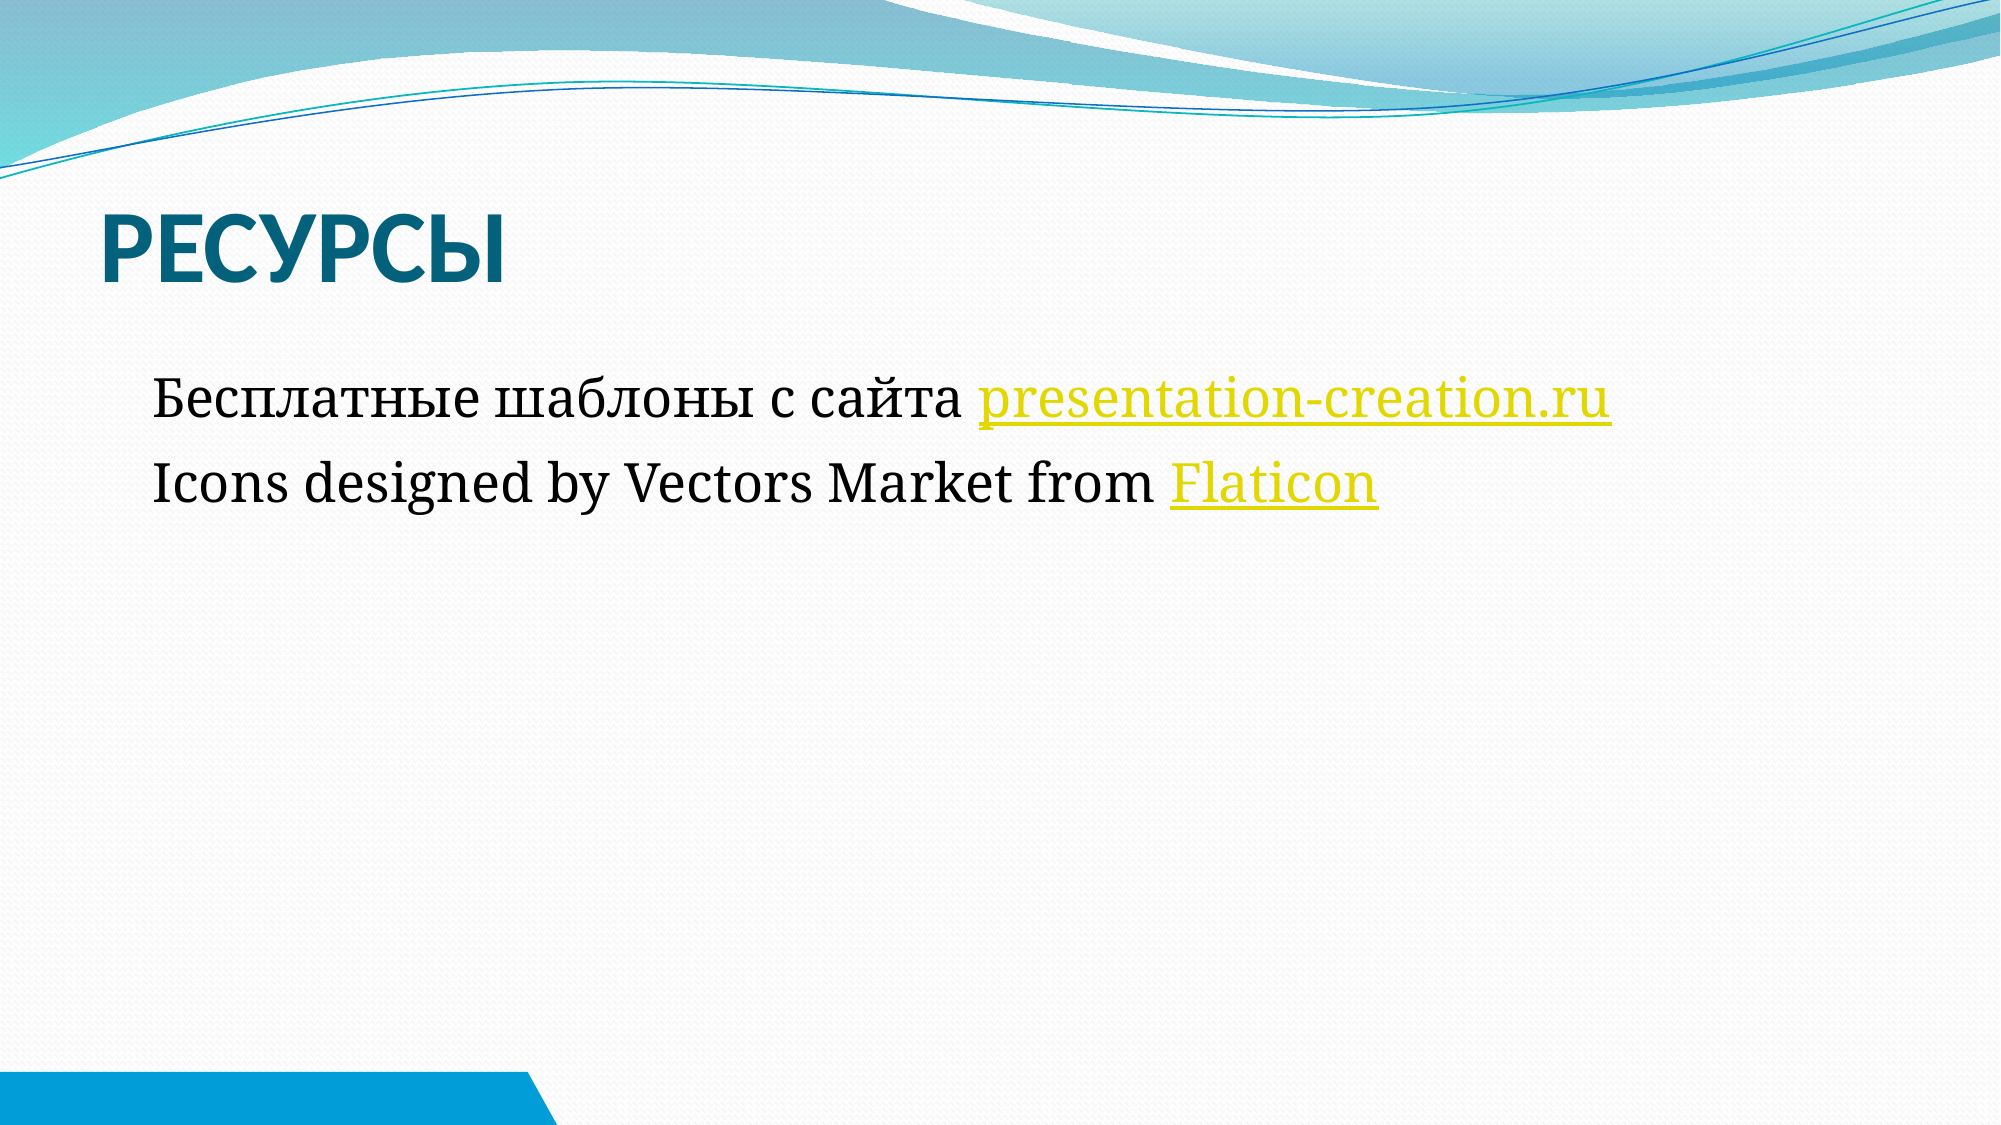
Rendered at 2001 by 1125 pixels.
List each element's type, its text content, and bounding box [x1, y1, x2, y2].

title РЕСУРСЫ [99, 115, 1900, 303]
list Бесплатные шаблоны с сайта presentation-creation.ru Icons designed by Vectors Market from Flaticon [137, 355, 1863, 1028]
